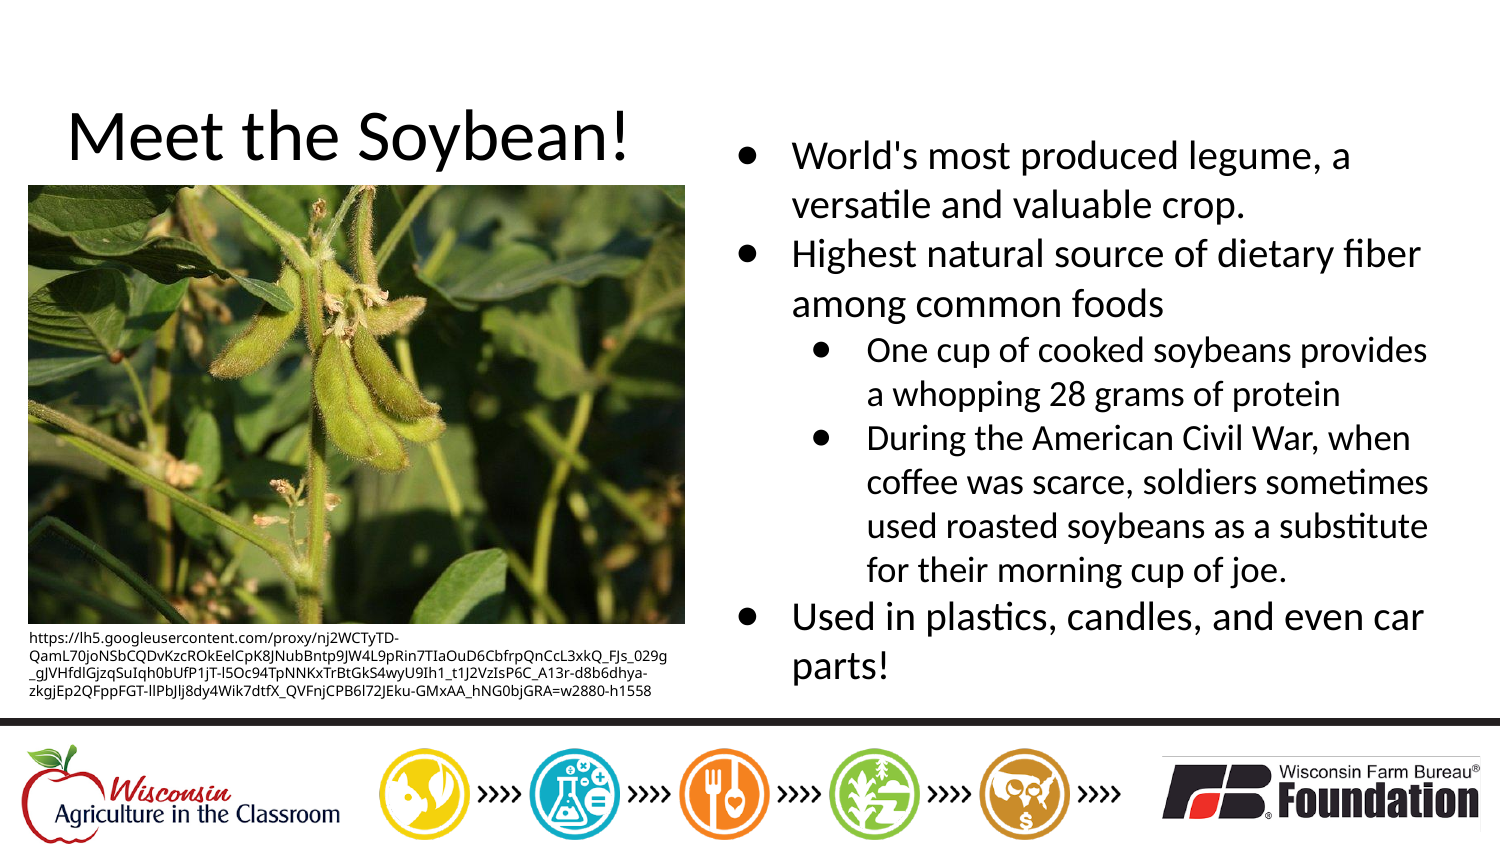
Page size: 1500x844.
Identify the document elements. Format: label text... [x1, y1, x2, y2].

picture [0, 718, 1500, 844]
list World's most produced legume, a versatile and valuable crop. Highest natural source of dietary fiber among common foods One cup of cooked soybeans provides a whopping 28 grams of protein During the American Civil War, when coffee was scarce, soldiers sometimes used roasted soybeans as a substitute for their morning cup of joe. Used in plastics, candles, and even car parts! [701, 113, 1449, 717]
picture [28, 185, 686, 624]
title Meet the Soybean! [51, 72, 1449, 174]
text_box https://lh5.googleusercontent.com/proxy/nj2WCTyTD-QamL70joNSbCQDvKzcROkEelCpK8JNubBntp9JW4L9pRin7TIaOuD6CbfrpQnCcL3xkQ_FJs_029g_gJVHfdlGjzqSuIqh0bUfP1jT-l5Oc94TpNNKxTrBtGkS4wyU9Ih1_t1J2VzIsP6C_A13r-d8b6dhya-zkgjEp2QFppFGT-llPbJlj8dy4Wik7dtfX_QVFnjCPB6l72JEku-GMxAA_hNG0bjGRA=w2880-h1558 [14, 614, 687, 679]
